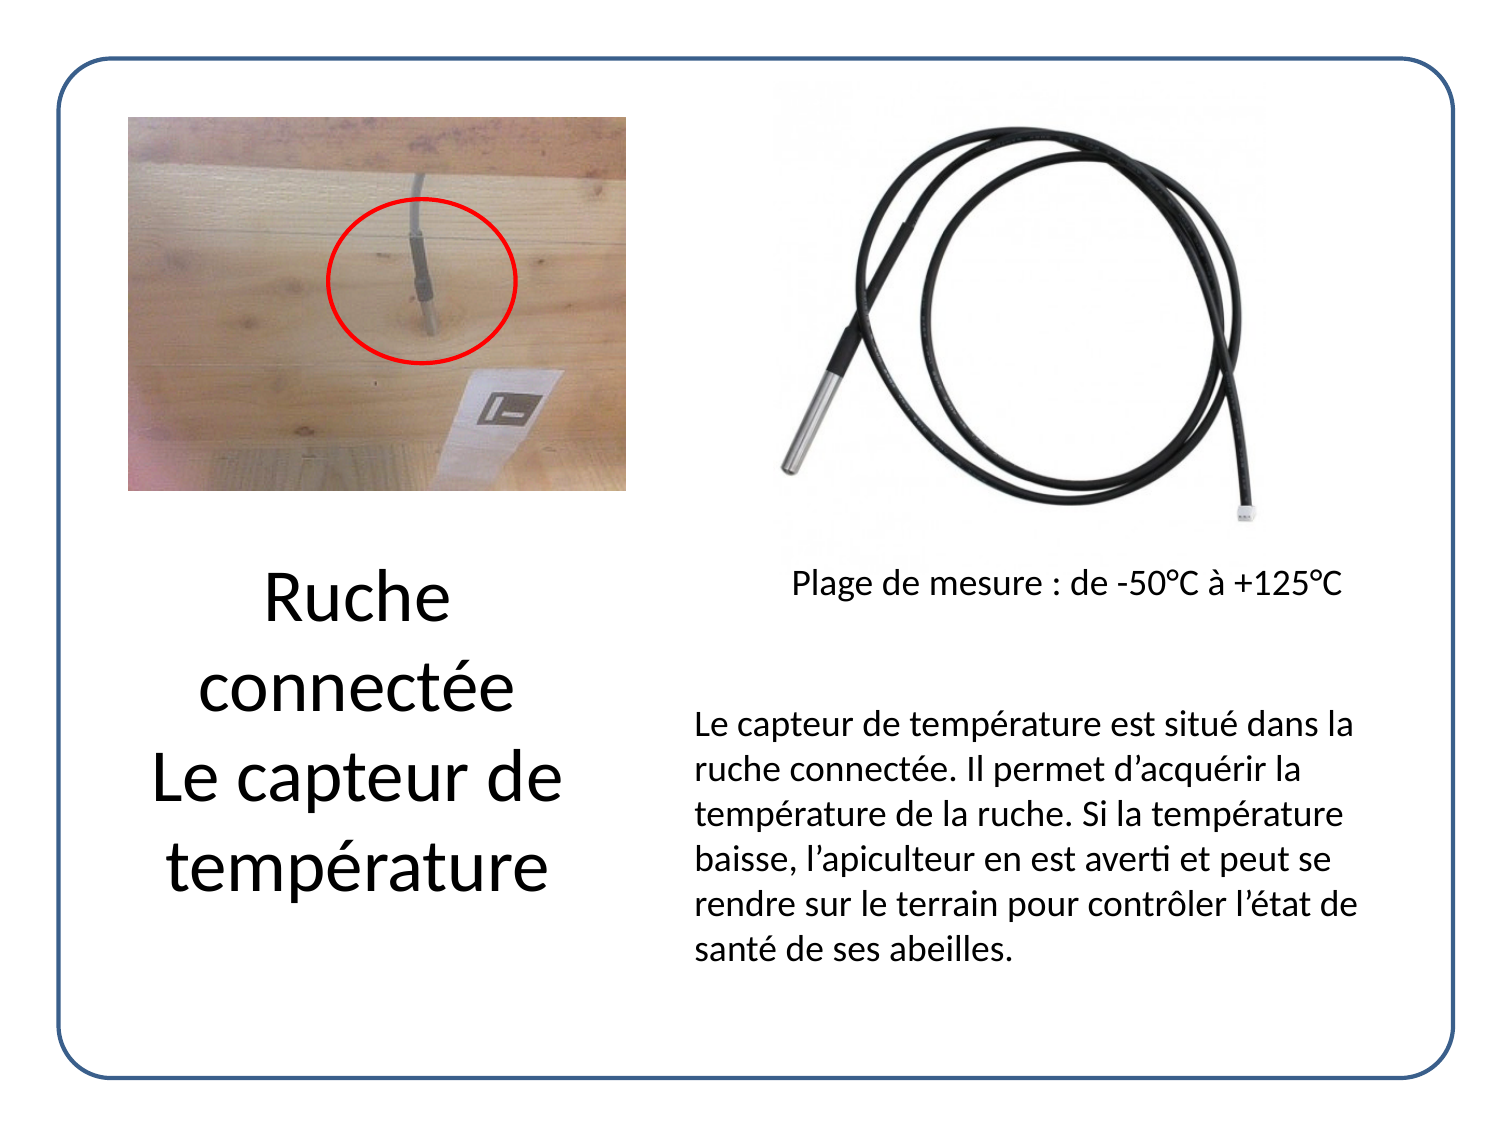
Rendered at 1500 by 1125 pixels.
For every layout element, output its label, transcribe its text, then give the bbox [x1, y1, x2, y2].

text_box Le capteur de température est situé dans la ruche connectée. Il permet d’acquérir la température de la ruche. Si la température baisse, l’apiculteur en est averti et peut se rendre sur le terrain pour contrôler l’état de santé de ses abeilles. [679, 691, 1407, 977]
text_box Plage de mesure : de -50°C à +125°C [776, 550, 1359, 611]
text_box [56, 56, 1456, 1081]
picture [128, 116, 626, 491]
picture [773, 81, 1266, 575]
text_box Ruche connectée Le capteur de température [82, 538, 633, 914]
